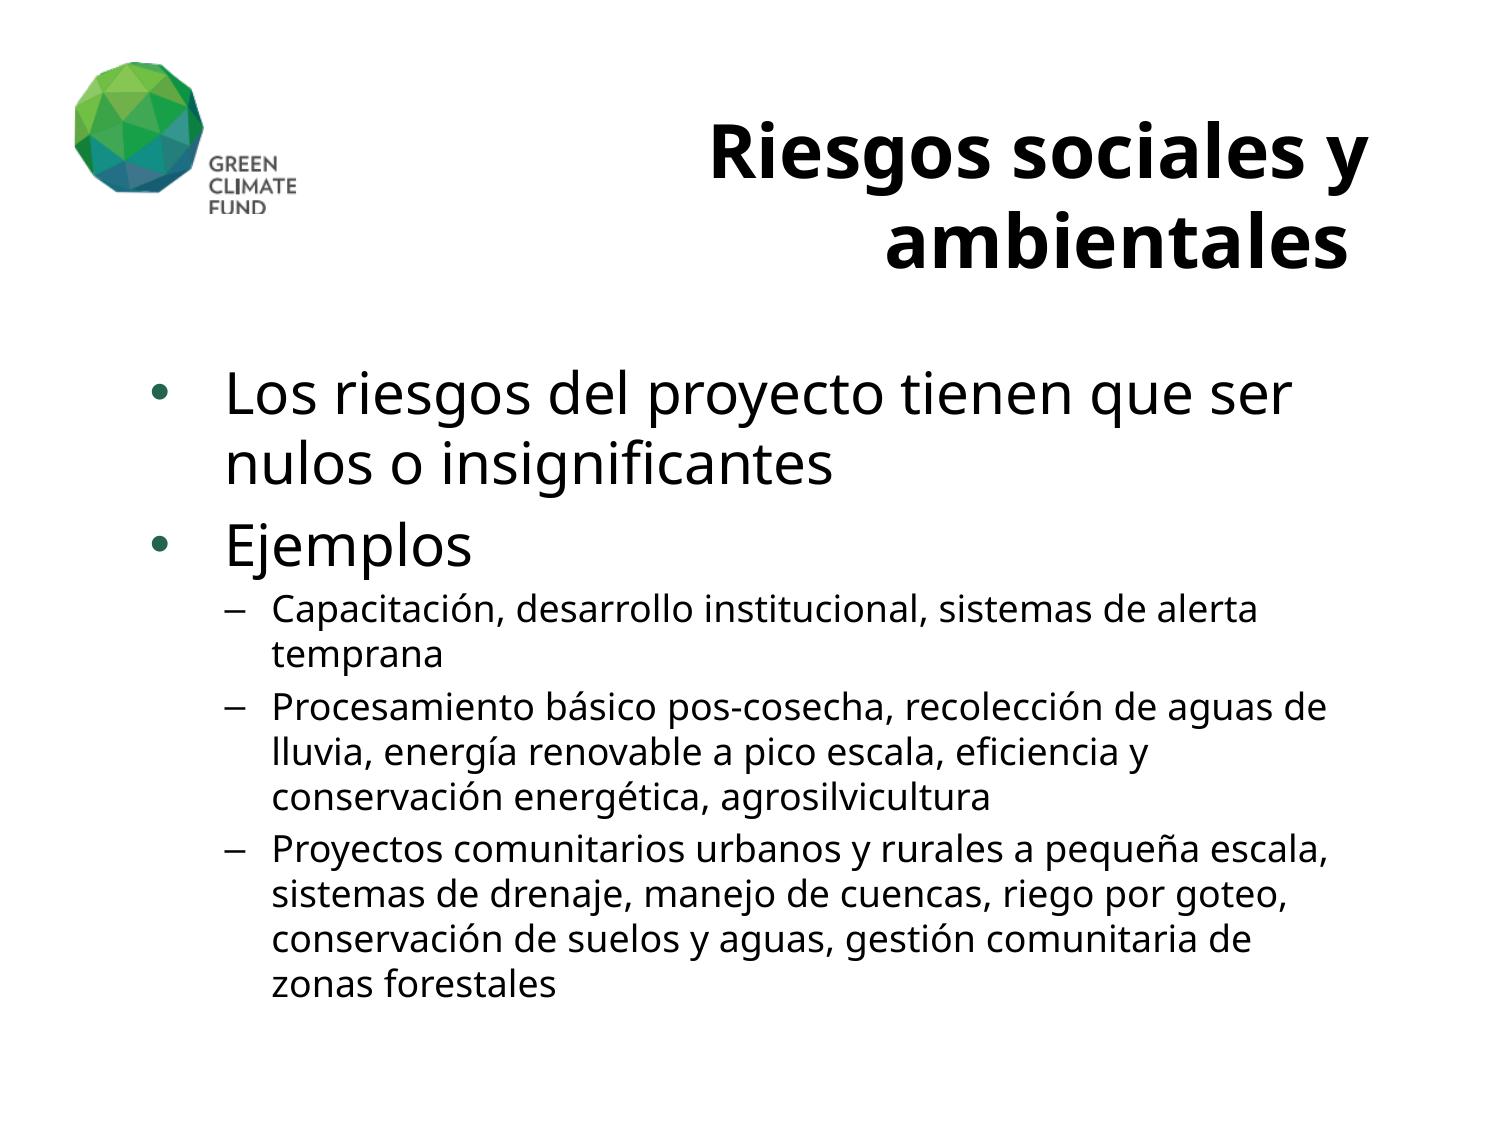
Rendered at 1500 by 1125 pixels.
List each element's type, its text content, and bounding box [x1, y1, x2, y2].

title Riesgos sociales y ambientales [294, 96, 1385, 190]
list Los riesgos del proyecto tienen que ser nulos o insignificantes Ejemplos Capacitación, desarrollo institucional, sistemas de alerta temprana Procesamiento básico pos-cosecha, recolección de aguas de lluvia, energía renovable a pico escala, eficiencia y conservación energética, agrosilvicultura Proyectos comunitarios urbanos y rurales a pequeña escala, sistemas de drenaje, manejo de cuencas, riego por goteo, conservación de suelos y aguas, gestión comunitaria de zonas forestales [134, 348, 1370, 997]
